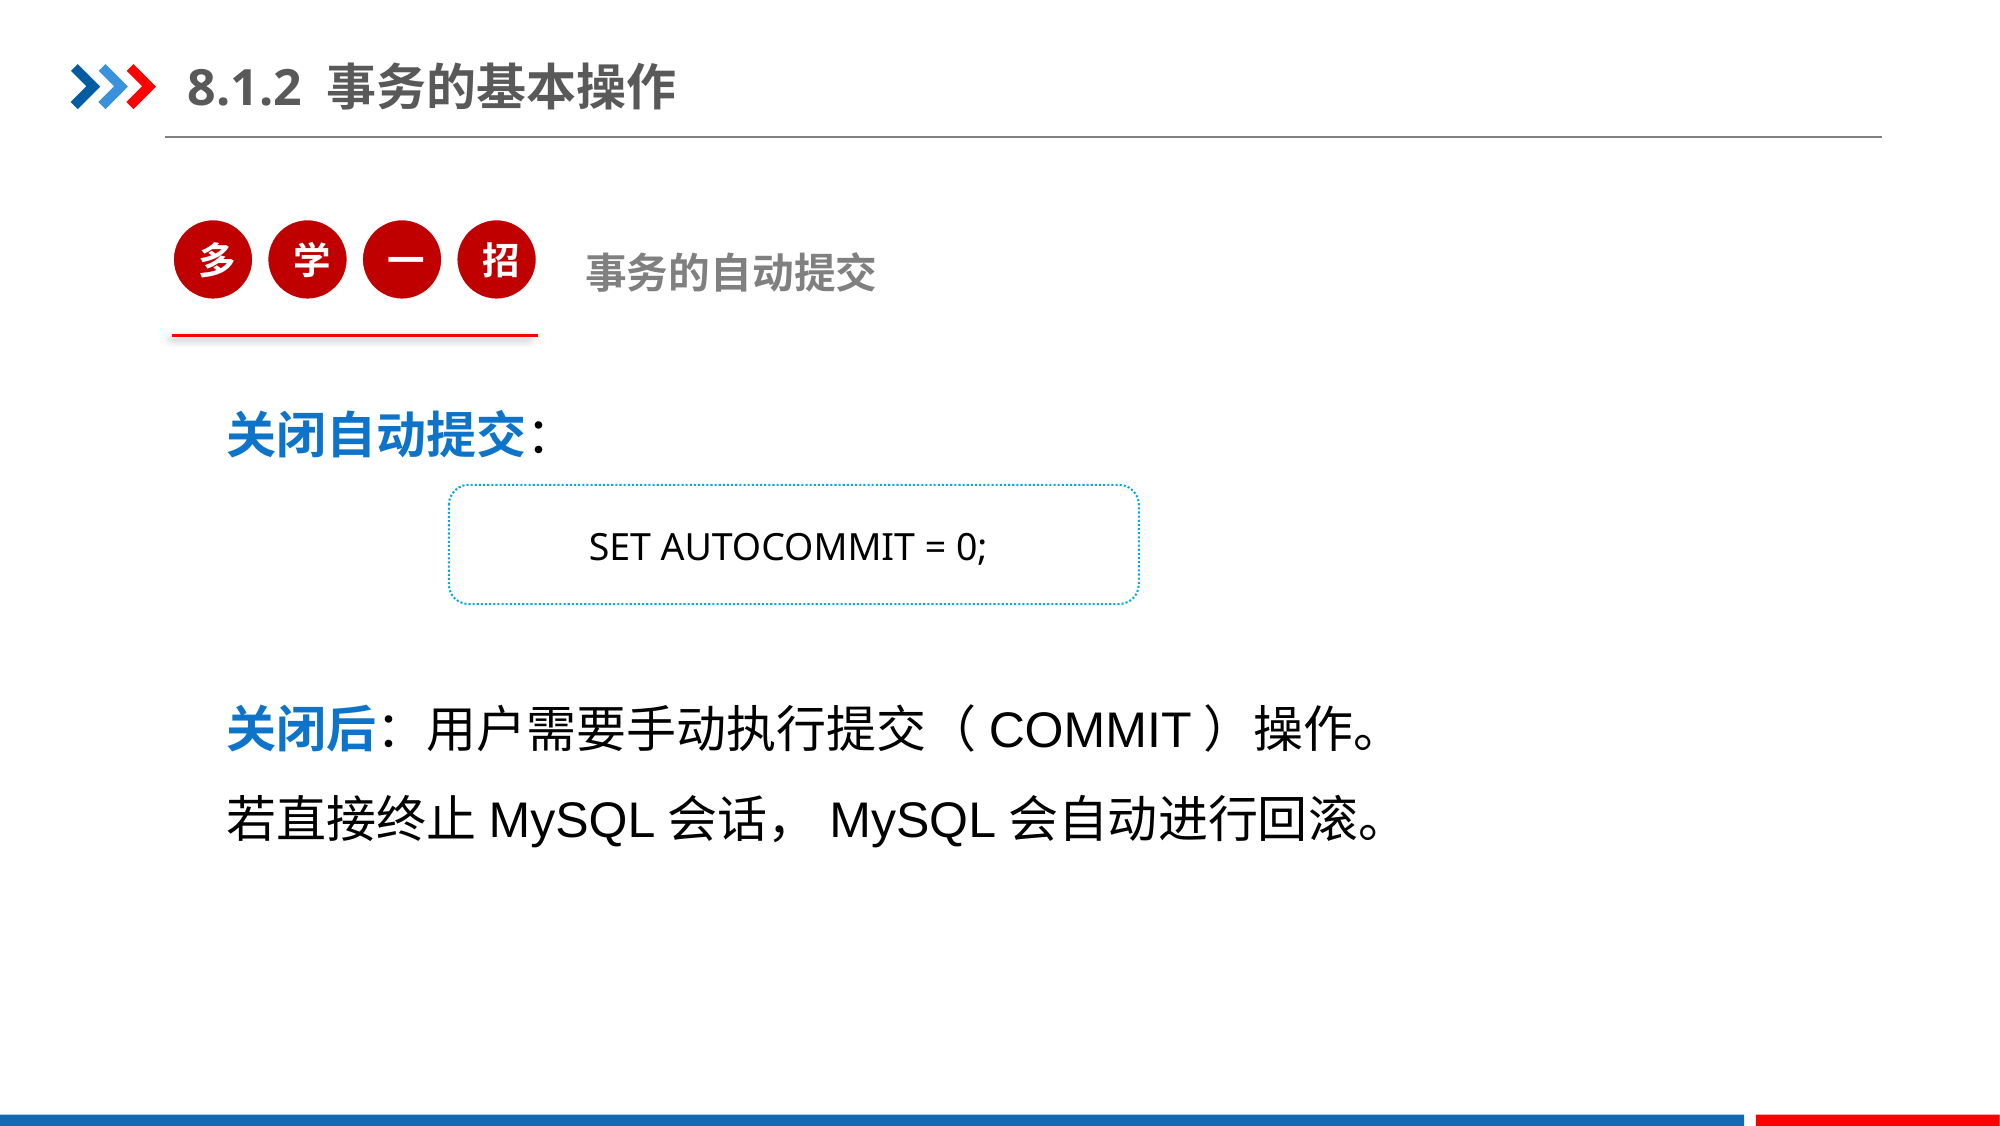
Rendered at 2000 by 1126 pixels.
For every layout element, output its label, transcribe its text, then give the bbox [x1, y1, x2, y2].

text_box SET AUTOCOMMIT = 0; [481, 515, 1095, 575]
text_box 8.1.2 事务的基本操作 [187, 43, 827, 127]
text_box 事务的自动提交 [570, 239, 1535, 305]
text_box 关闭自动提交： [212, 396, 644, 472]
text_box [448, 484, 1139, 605]
text_box 关闭后：用户需要手动执行提交（COMMIT）操作。 若直接终止MySQL会话，MySQL会自动进行回滚。 [211, 659, 1473, 855]
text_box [171, 217, 539, 301]
